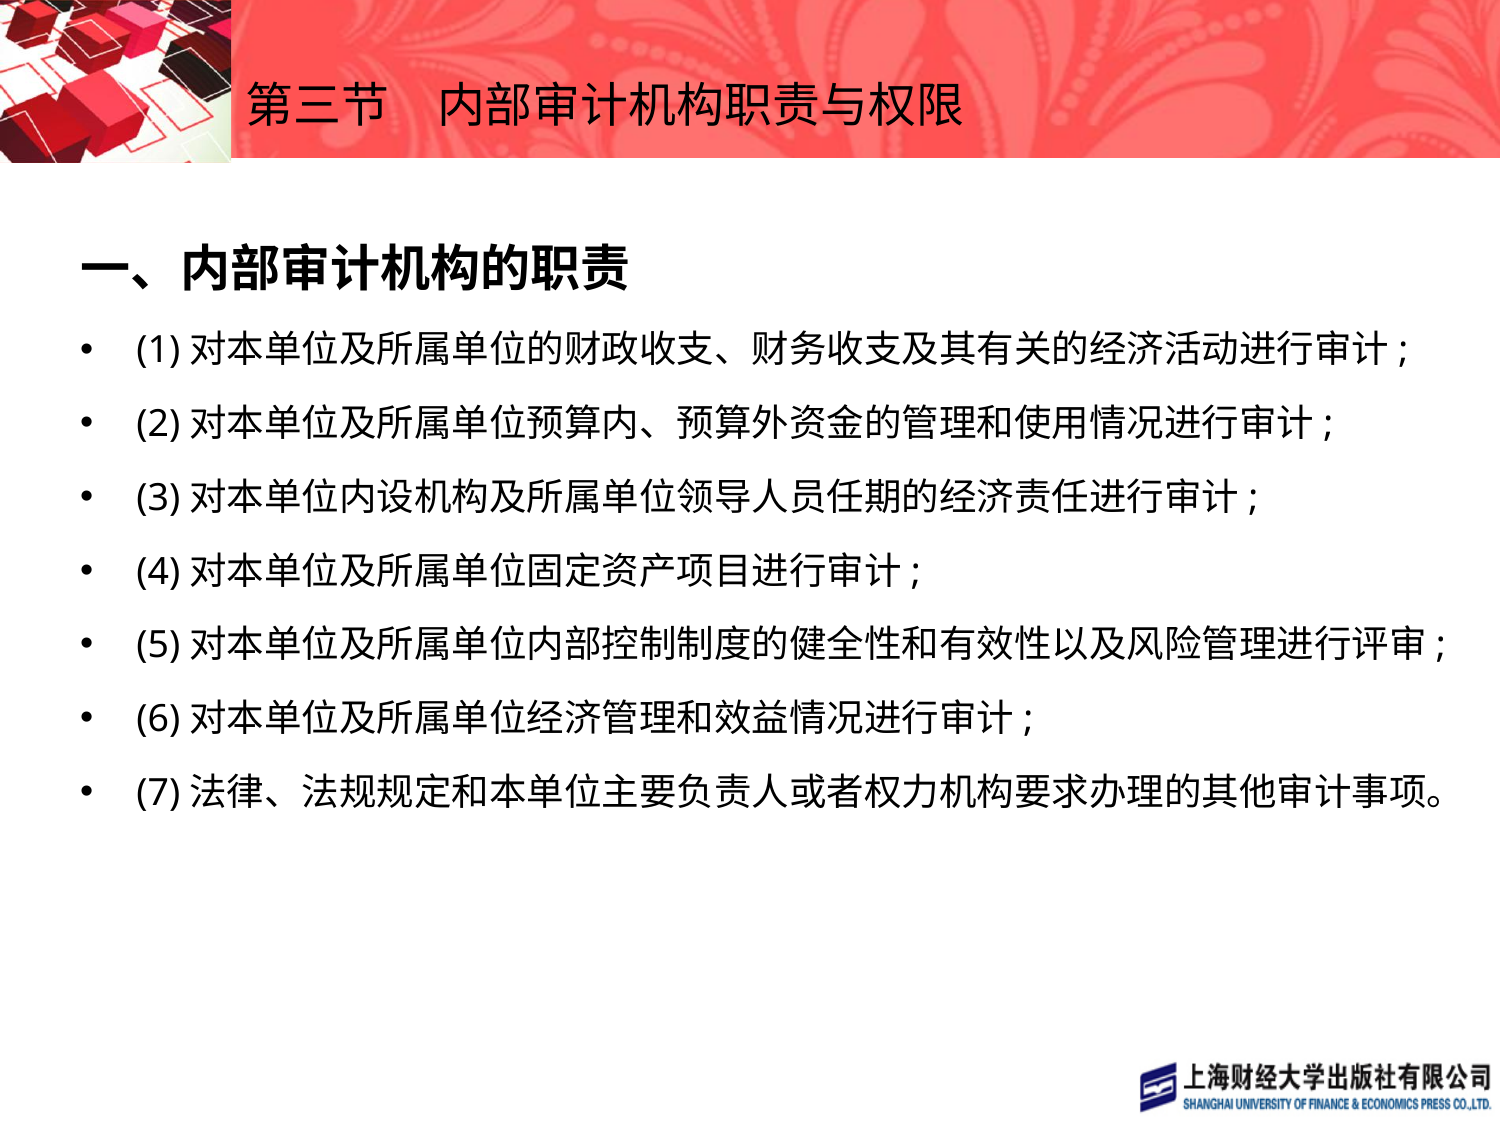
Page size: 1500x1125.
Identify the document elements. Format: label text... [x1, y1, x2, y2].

list 一、内部审计机构的职责 (1)对本单位及所属单位的财政收支、财务收支及其有关的经济活动进行审计; (2)对本单位及所属单位预算内、预算外资金的管理和使用情况进行审计; (3)对本单位内设机构及所属单位领导人员任期的经济责任进行审计; (4)对本单位及所属单位固定资产项目进行审计; (5)对本单位及所属单位内部控制制度的健全性和有效性以及风险管理进行评审; (6)对本单位及所属单位经济管理和效益情况进行审计; (7)法律、法规规定和本单位主要负责人或者权力机构要求办理的其他审计事项。 [65, 208, 1494, 1047]
title 第三节 内部审计机构职责与权限 [230, 45, 1461, 161]
picture [1139, 1058, 1495, 1118]
